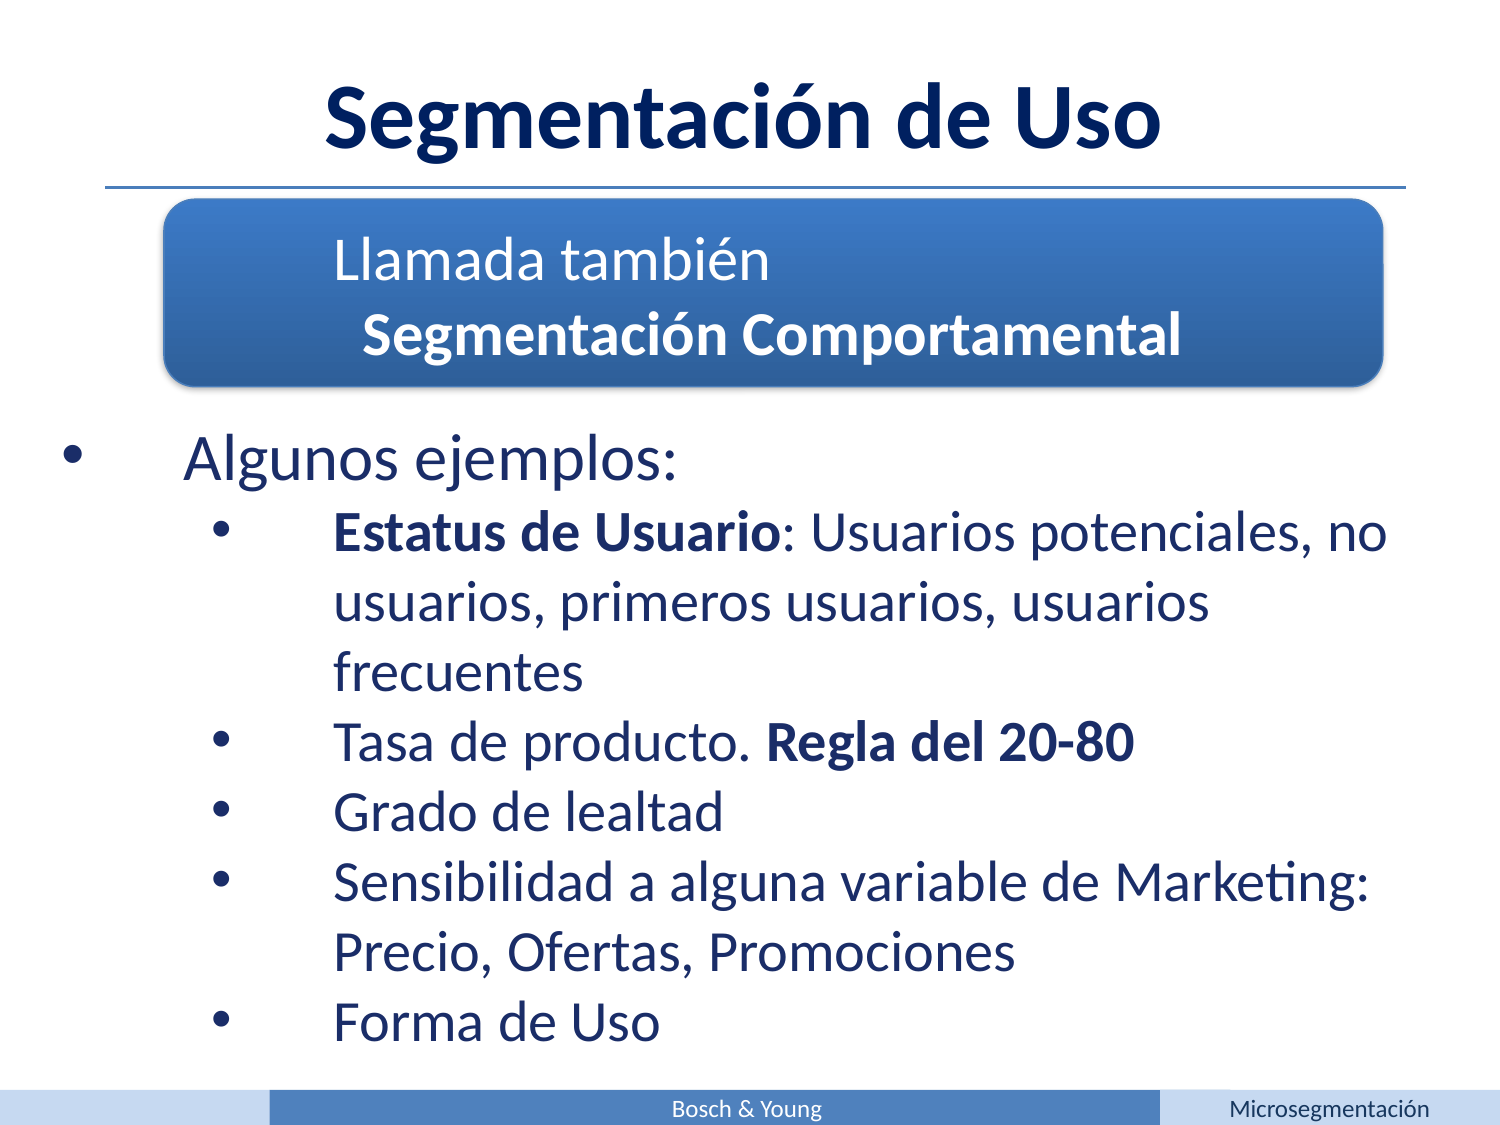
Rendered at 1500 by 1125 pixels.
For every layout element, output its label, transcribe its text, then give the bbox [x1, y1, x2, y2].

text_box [163, 198, 1383, 387]
text_box Segmentación de Uso [58, 46, 1430, 175]
text_box Algunos ejemplos: Estatus de Usuario: Usuarios potenciales, no usuarios, primeros usuarios, usuarios frecuentes Tasa de producto. Regla del 20-80 Grado de lealtad Sensibilidad a alguna variable de Marketing: Precio, Ofertas, Promociones Forma de Uso [46, 393, 1454, 1088]
text_box [0, 1088, 272, 1125]
text_box Bosch & Young [272, 1088, 1158, 1125]
text_box Microsegmentación [1158, 1088, 1500, 1125]
